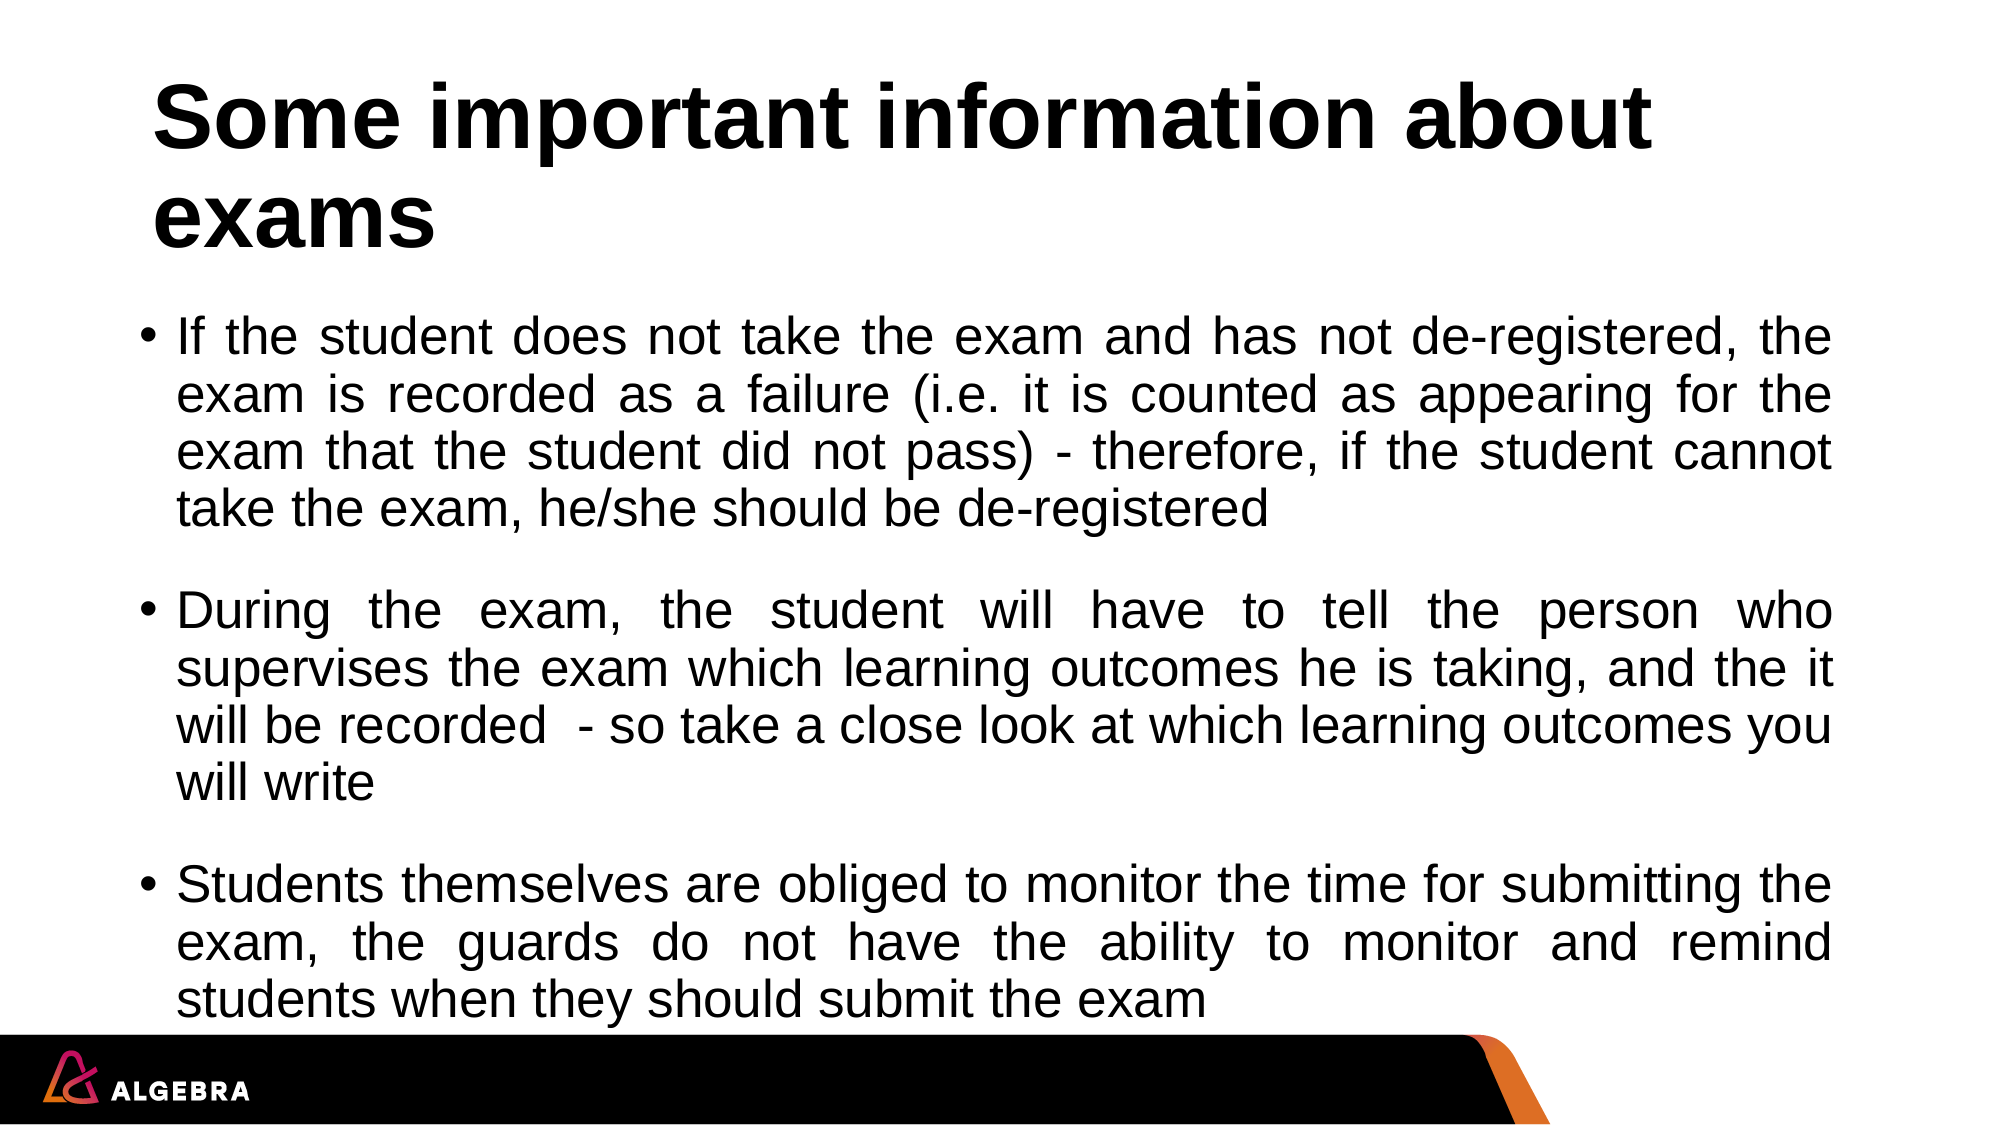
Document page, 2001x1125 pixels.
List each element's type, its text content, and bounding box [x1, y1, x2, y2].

picture [0, 1034, 1733, 1125]
list If the student does not take the exam and has not de-registered, the exam is recorded as a failure (i.e. it is counted as appearing for the exam that the student did not pass) - therefore, if the student cannot take the exam, he/she should be de-registered During the exam, the student will have to tell the person who supervises the exam which learning outcomes he is taking, and the it will be recorded - so take a close look at which learning outcomes you will write Students themselves are obliged to monitor the time for submitting the exam, the guards do not have the ability to monitor and remind students when they should submit the exam [124, 301, 1850, 1038]
title Some important information about exams [137, 59, 1863, 278]
